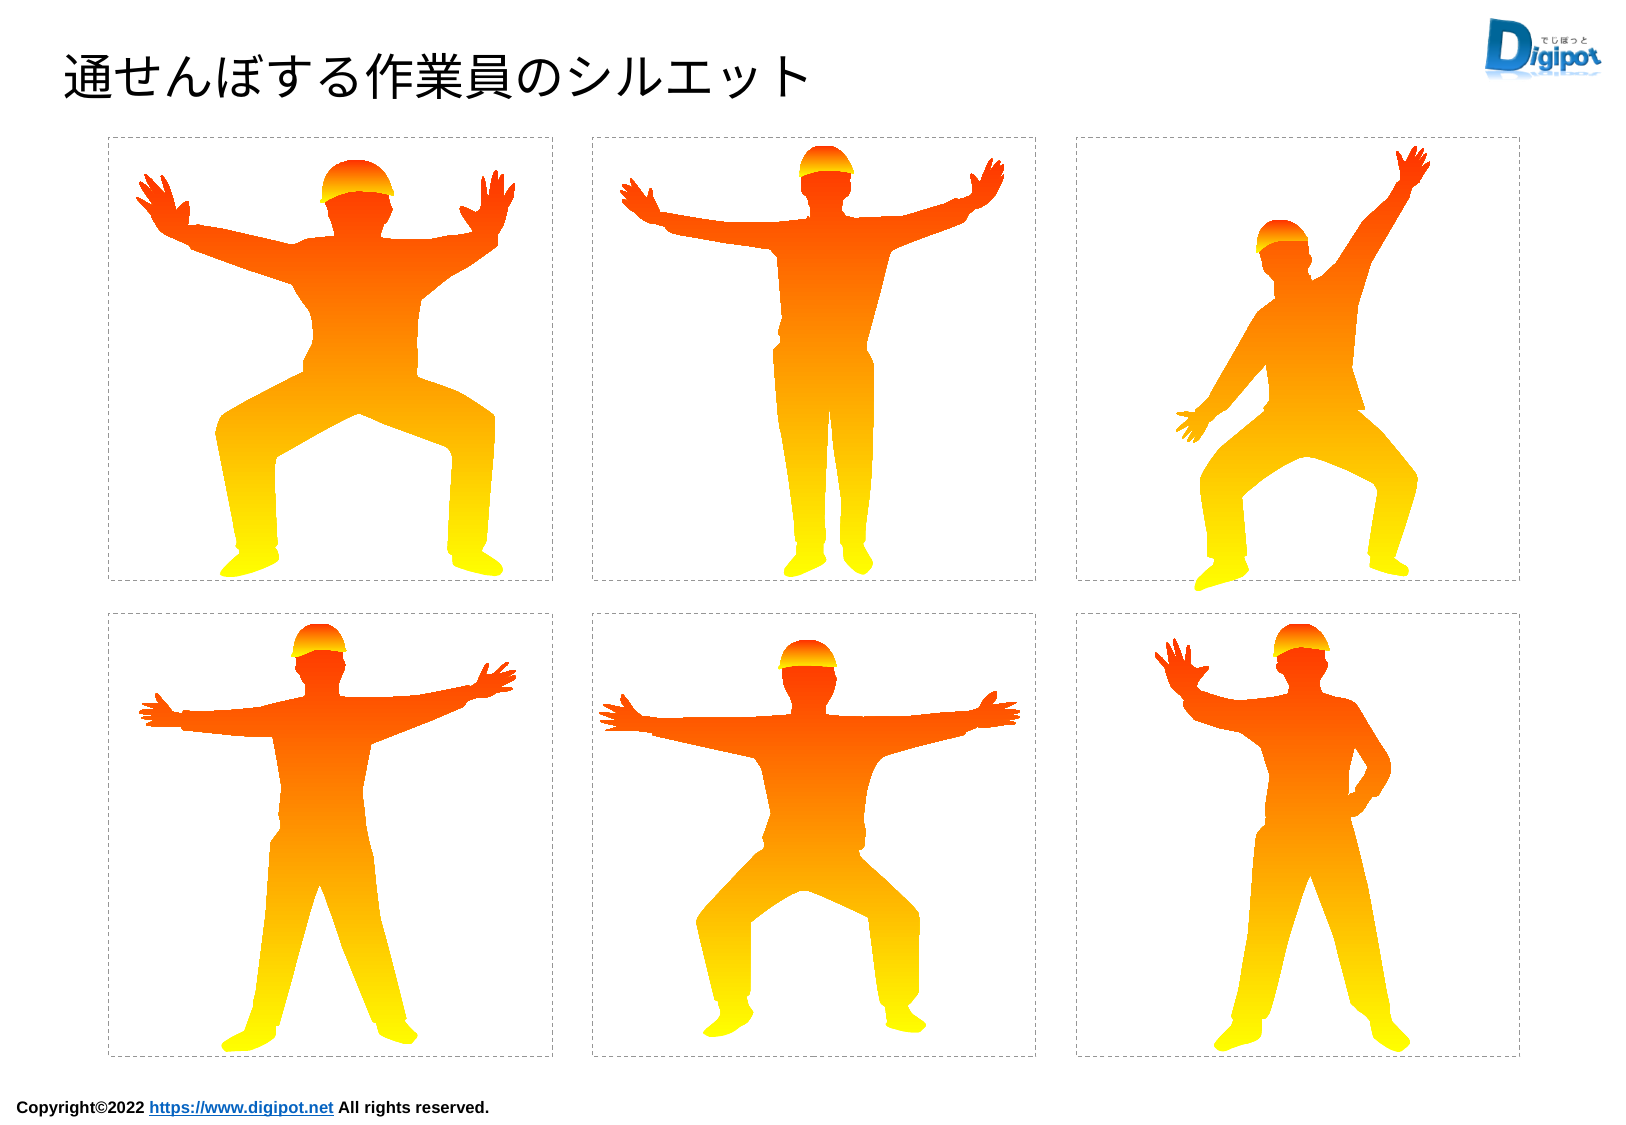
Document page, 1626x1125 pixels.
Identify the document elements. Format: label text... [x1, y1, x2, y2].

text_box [139, 623, 516, 1052]
picture [1485, 18, 1602, 82]
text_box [1176, 145, 1431, 592]
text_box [135, 160, 516, 577]
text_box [599, 640, 1020, 1037]
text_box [1154, 623, 1411, 1052]
text_box 通せんぼする作業員のシルエット [49, 38, 829, 113]
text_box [620, 145, 1005, 577]
